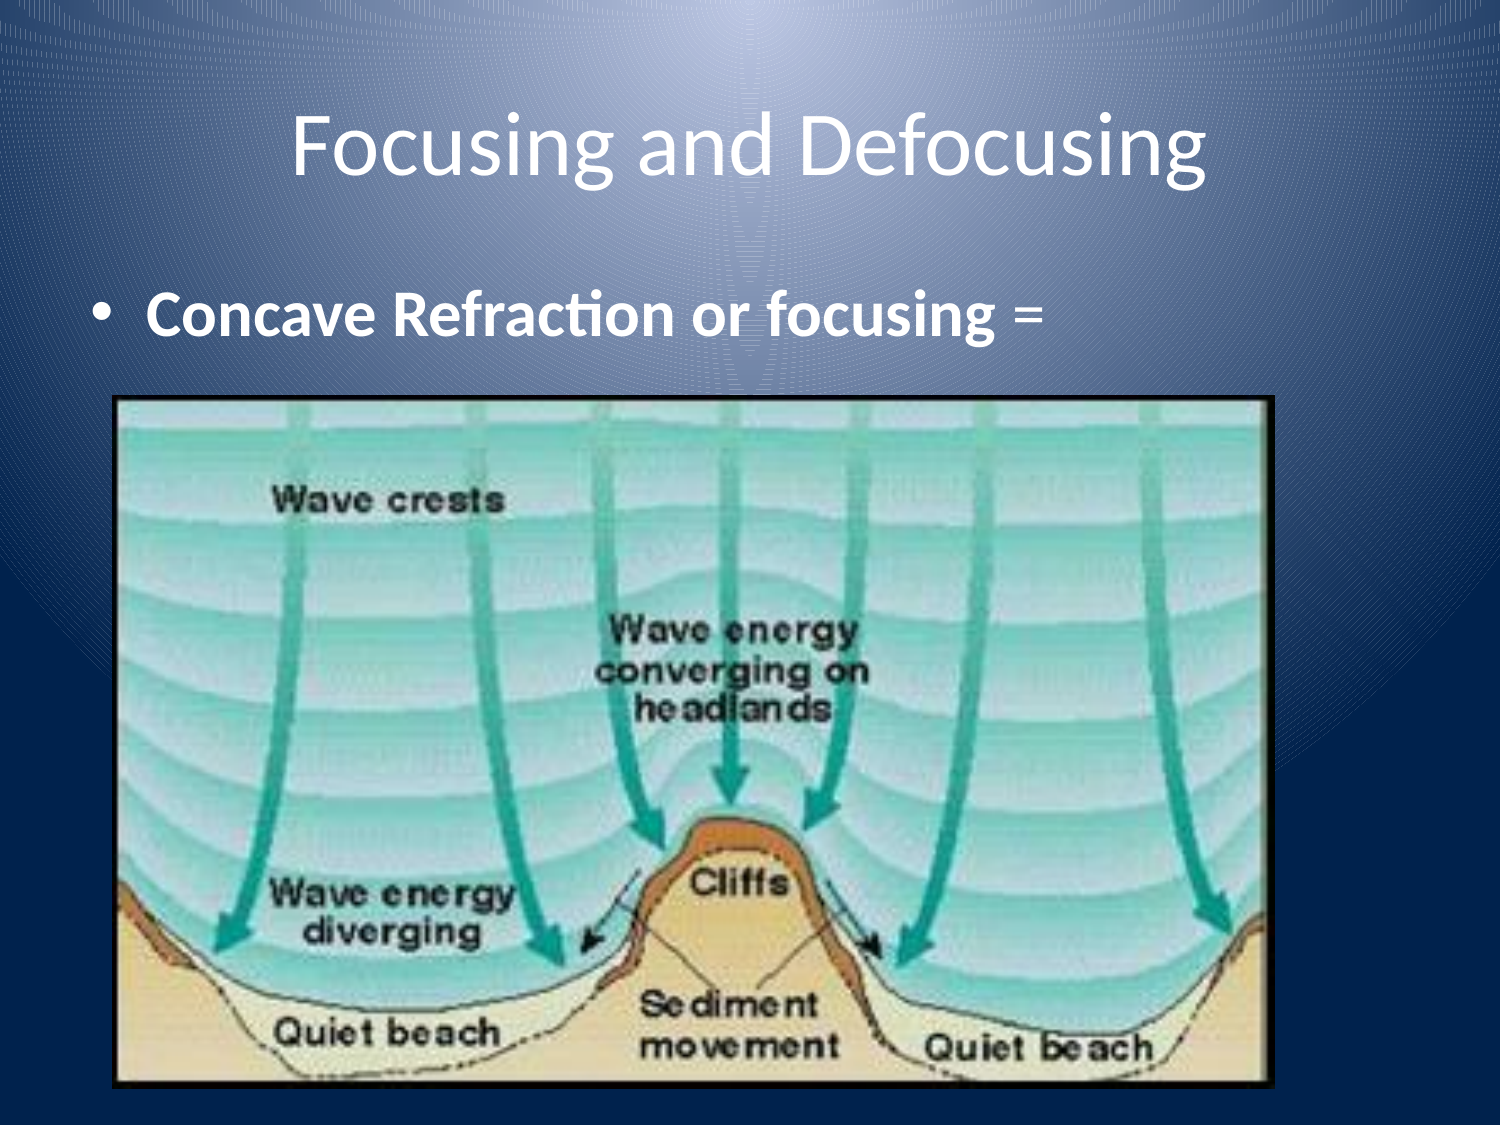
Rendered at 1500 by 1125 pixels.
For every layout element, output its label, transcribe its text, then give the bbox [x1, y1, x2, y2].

title Focusing and Defocusing [75, 45, 1425, 233]
picture [112, 395, 1276, 1089]
list Concave Refraction or focusing = [75, 262, 1425, 1005]
